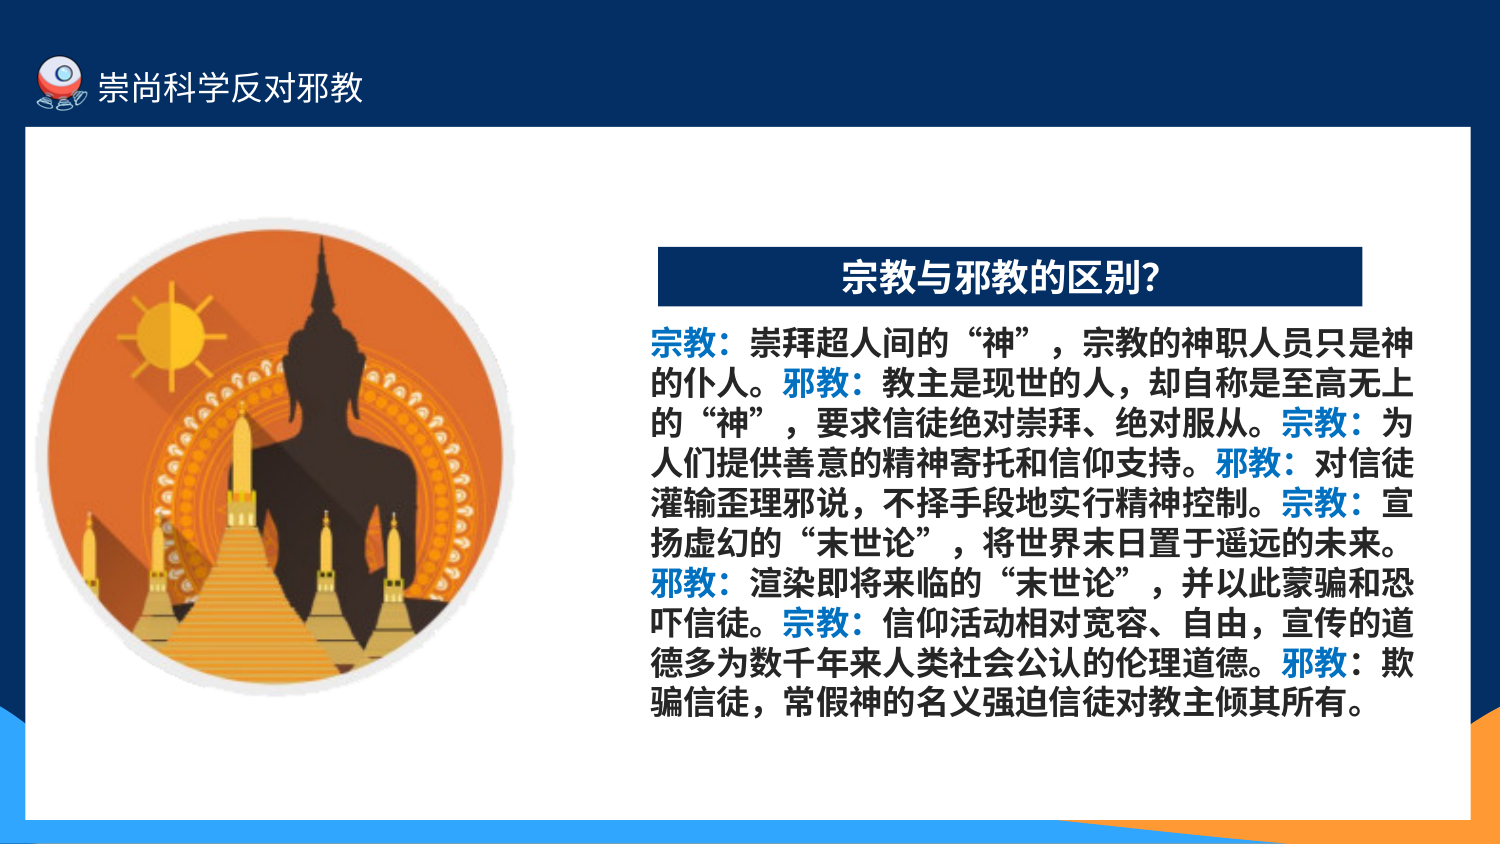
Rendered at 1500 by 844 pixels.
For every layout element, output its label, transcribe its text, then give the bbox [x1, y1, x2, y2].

picture [0, 209, 667, 714]
text_box 宗教与邪教的区别？ [667, 246, 1363, 307]
picture [8, 42, 117, 119]
text_box 宗教：崇拜超人间的“神”，宗教的神职人员只是神的仆人。邪教：教主是现世的人，却自称是至高无上的“神”，要求信徒绝对崇拜、绝对服从。宗教：为人们提供善意的精神寄托和信仰支持。邪教：对信徒灌输歪理邪说，不择手段地实行精神控制。宗教：宣扬虚幻的“末世论”，将世界末日置于遥远的未来。邪教：渲染即将来临的“末世论”，并以此蒙骗和恐吓信徒。宗教：信仰活动相对宽容、自由，宣传的道德多为数千年来人类社会公认的伦理道德。邪教：欺骗信徒，常假神的名义强迫信徒对教主倾其所有。 [650, 322, 1418, 732]
